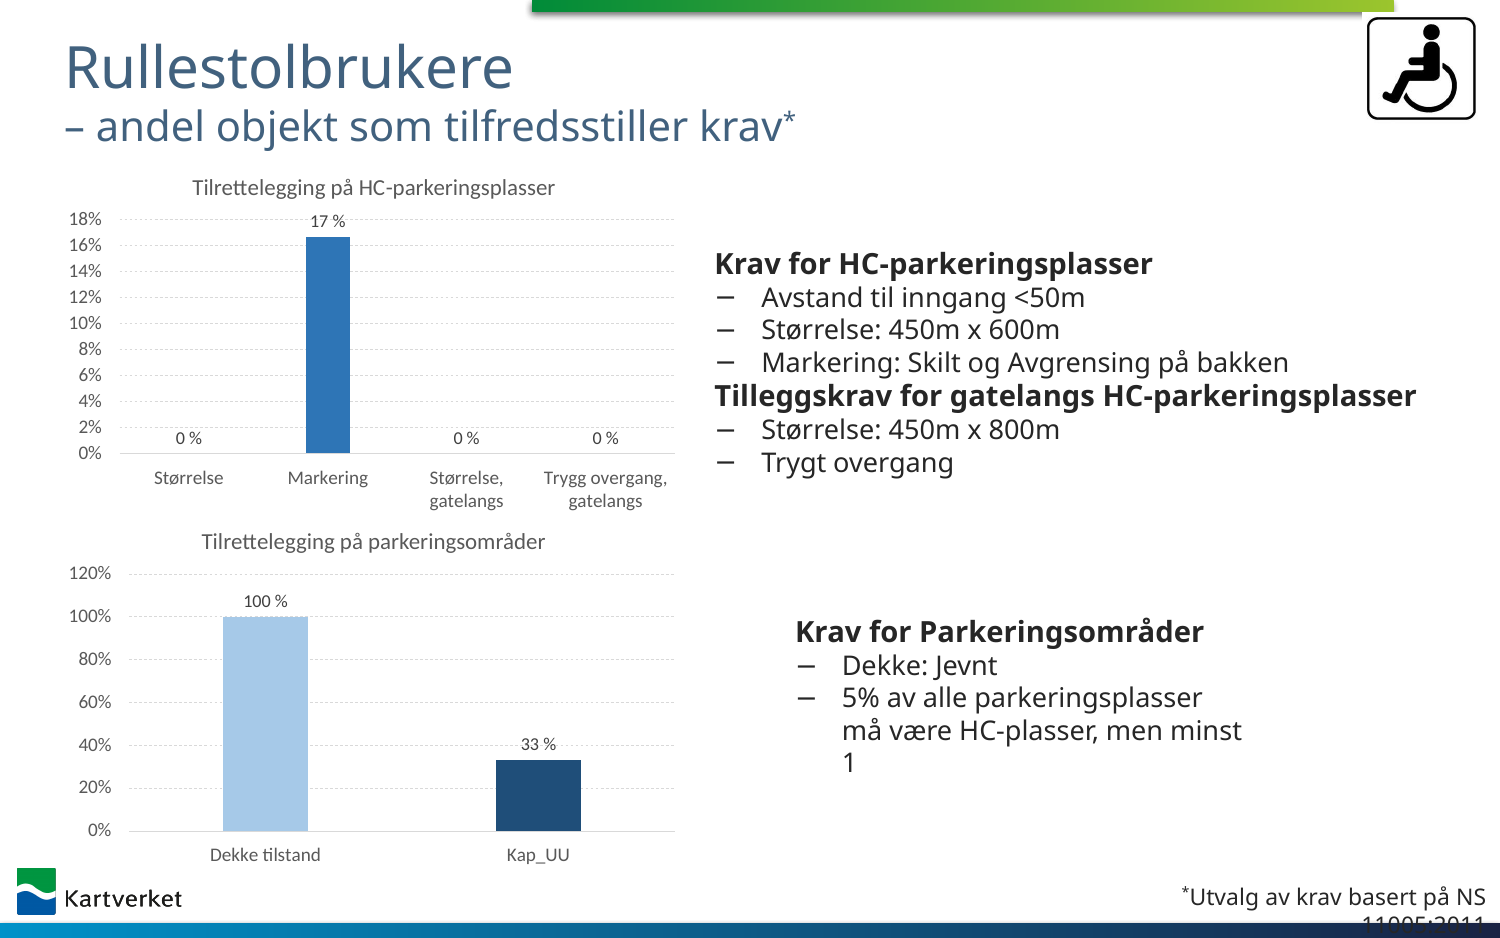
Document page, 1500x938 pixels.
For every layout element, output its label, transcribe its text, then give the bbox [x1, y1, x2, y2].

picture [62, 520, 686, 874]
picture [62, 166, 686, 519]
text_box Krav for HC-parkeringsplasser Avstand til inngang <50m Størrelse: 450m x 600m Markering: Skilt og Avgrensing på bakken Tilleggskrav for gatelangs HC-parkeringsplasser Størrelse: 450m x 800m Trygt overgang [699, 237, 1433, 485]
text_box Krav for Parkeringsområder Dekke: Jevnt 5% av alle parkeringsplasser må være HC-plasser, men minst 1 [780, 605, 1261, 786]
text_box Rullestolbrukere – andel objekt som tilfredsstiller krav* [49, 25, 1431, 158]
picture [1362, 12, 1481, 126]
text_box *Utvalg av krav basert på NS 11005:2011 [1068, 873, 1500, 938]
